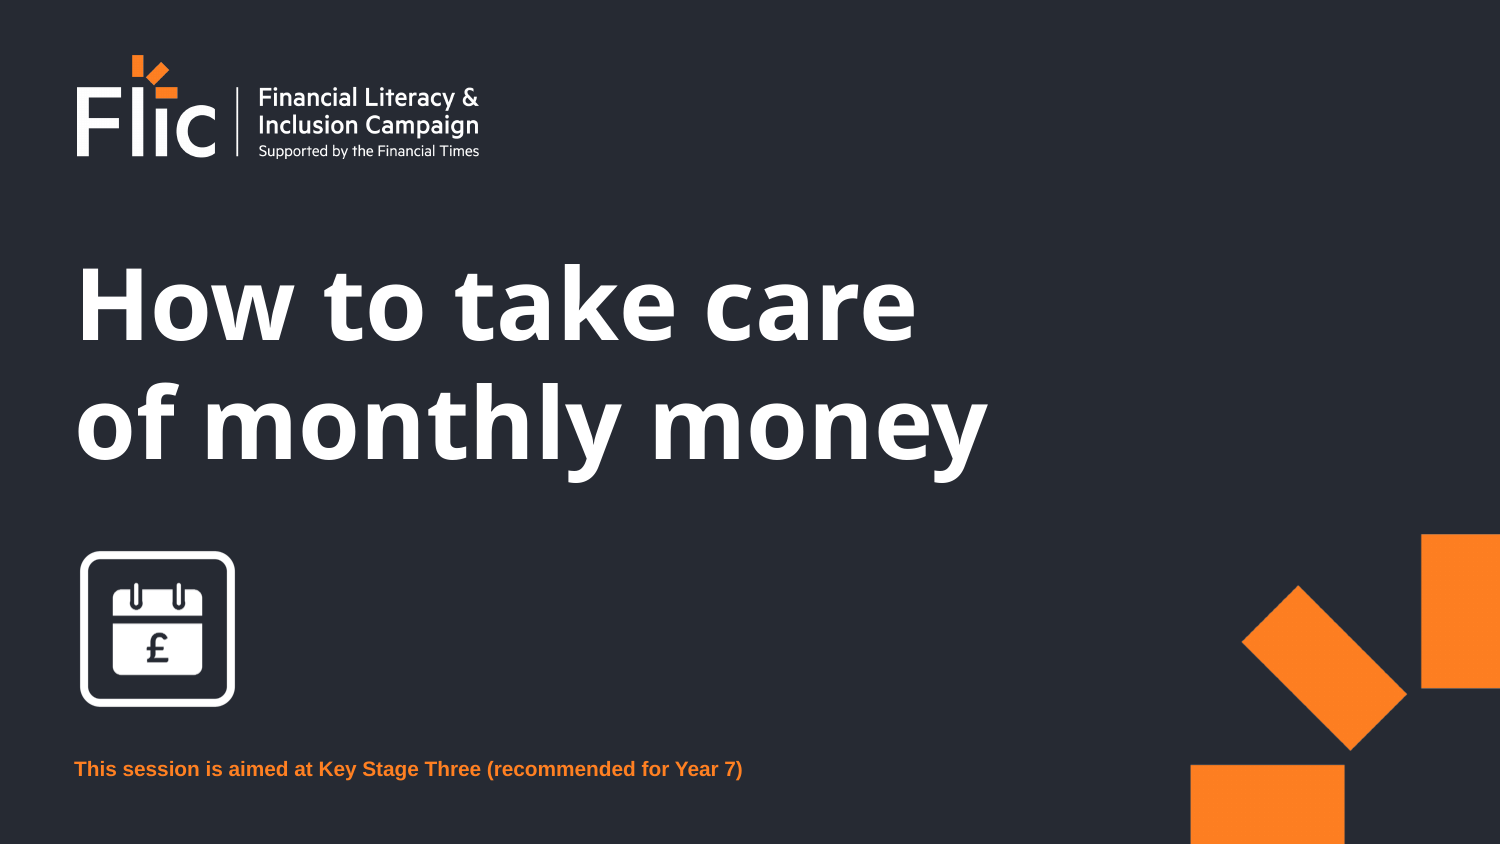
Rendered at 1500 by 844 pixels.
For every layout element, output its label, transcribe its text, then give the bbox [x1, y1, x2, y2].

picture [77, 55, 479, 159]
picture [70, 542, 245, 716]
picture [1191, 535, 1500, 844]
text_box This session is aimed at Key Stage Three (recommended for Year 7) [59, 743, 1156, 794]
title How to take care of monthly money [59, 205, 1023, 515]
